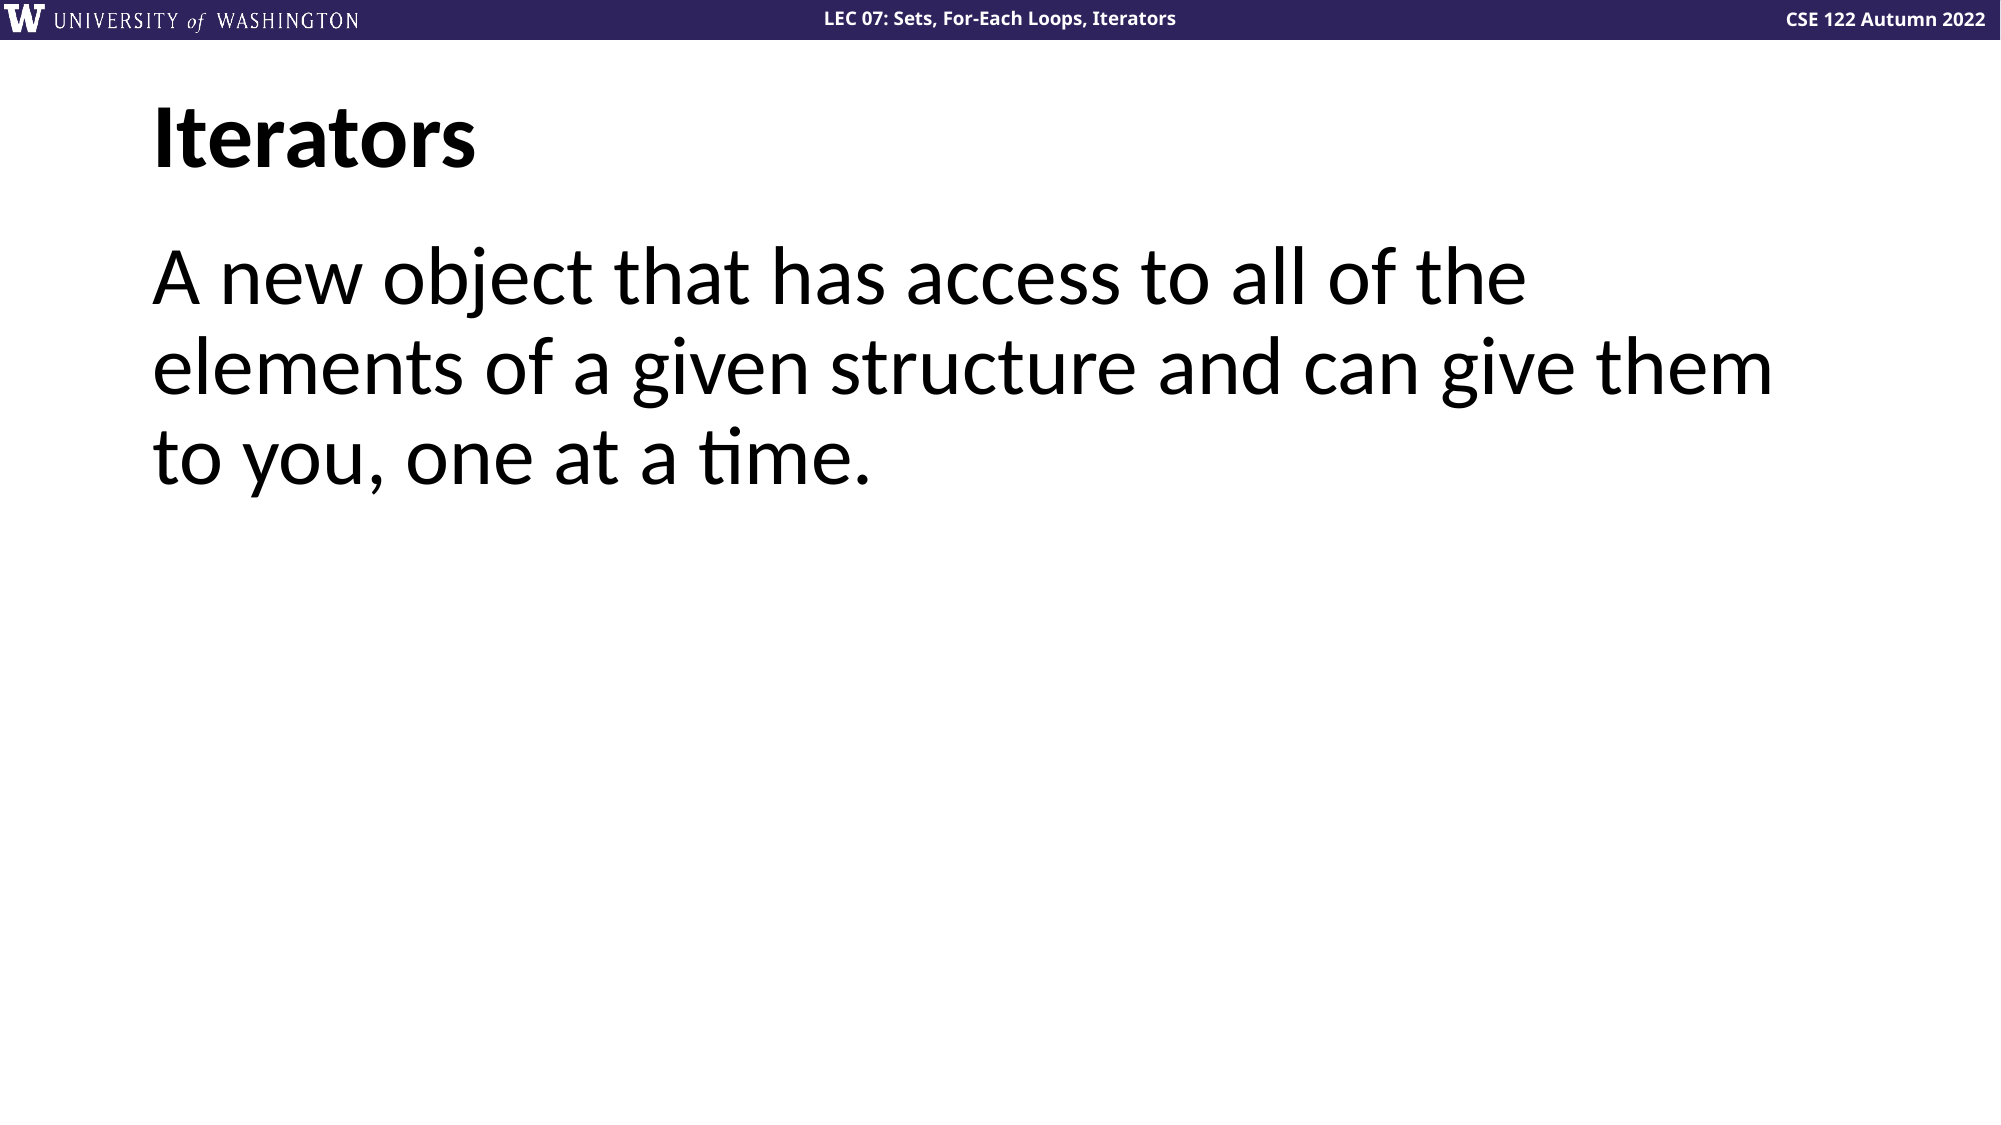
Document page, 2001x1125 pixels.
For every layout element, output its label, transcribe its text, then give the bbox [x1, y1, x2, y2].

title Iterators [137, 74, 1863, 200]
picture [4, 4, 358, 33]
list A new object that has access to all of the elements of a given structure and can give them to you, one at a time. [137, 224, 1863, 1014]
